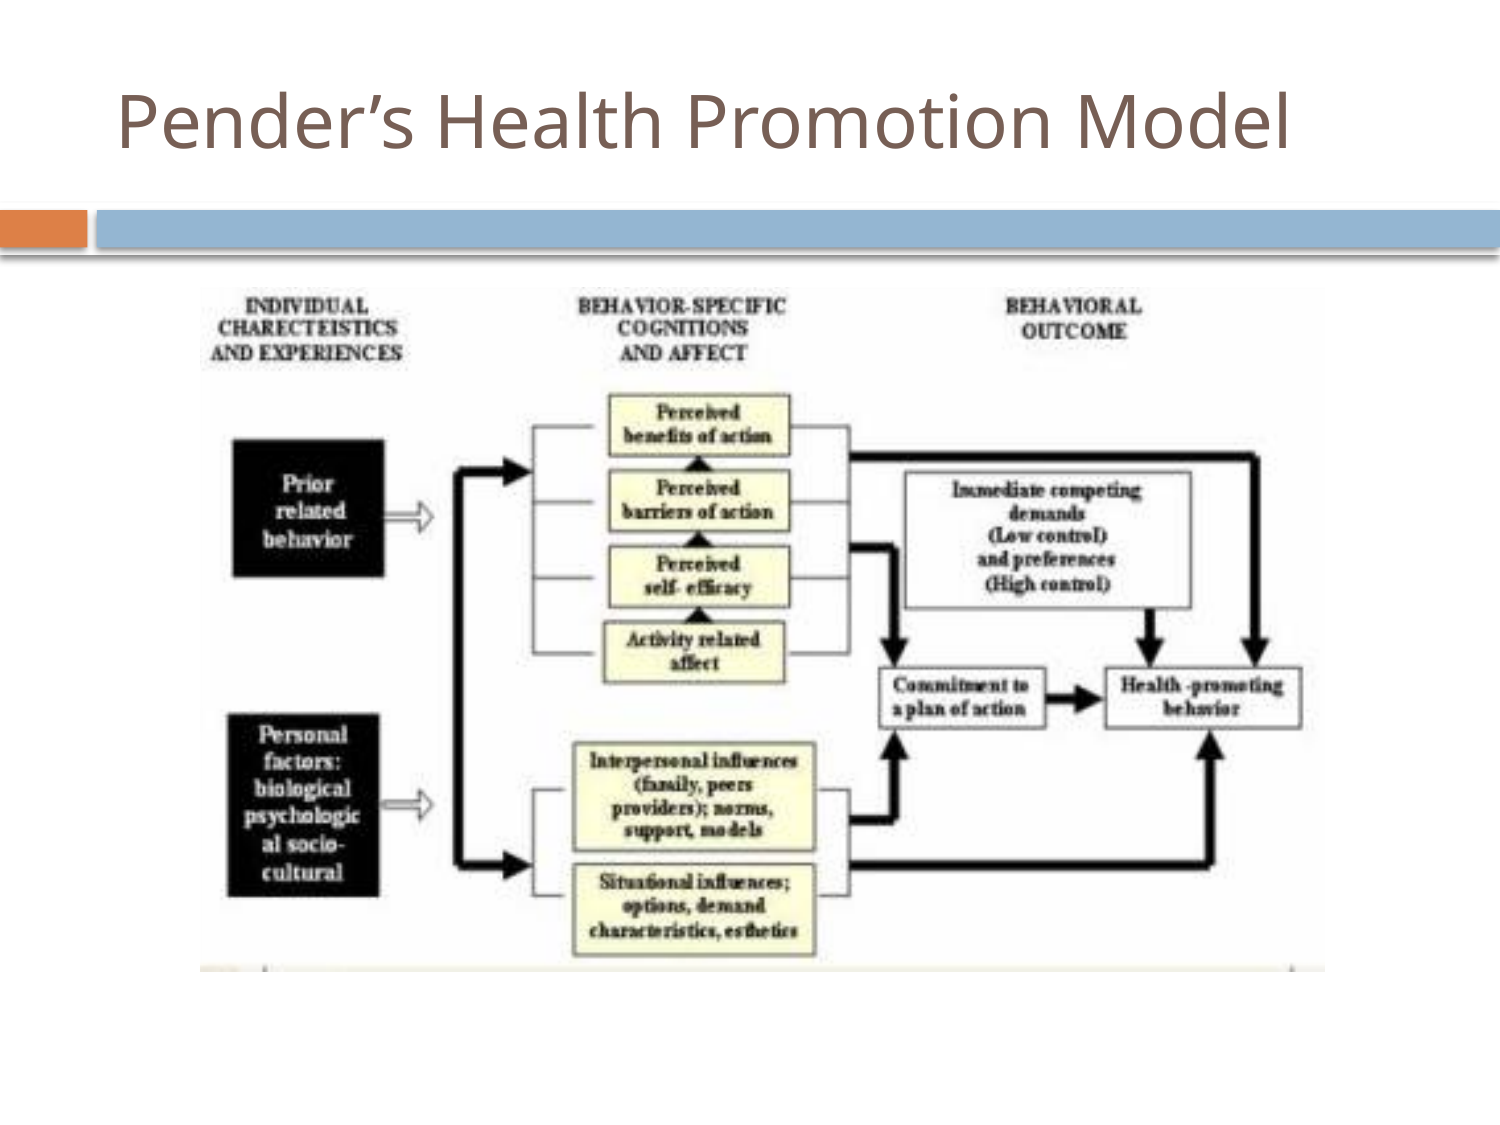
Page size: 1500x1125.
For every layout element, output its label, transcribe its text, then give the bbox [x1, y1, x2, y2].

title Pender’s Health Promotion Model [100, 37, 1438, 200]
picture [199, 287, 1326, 972]
